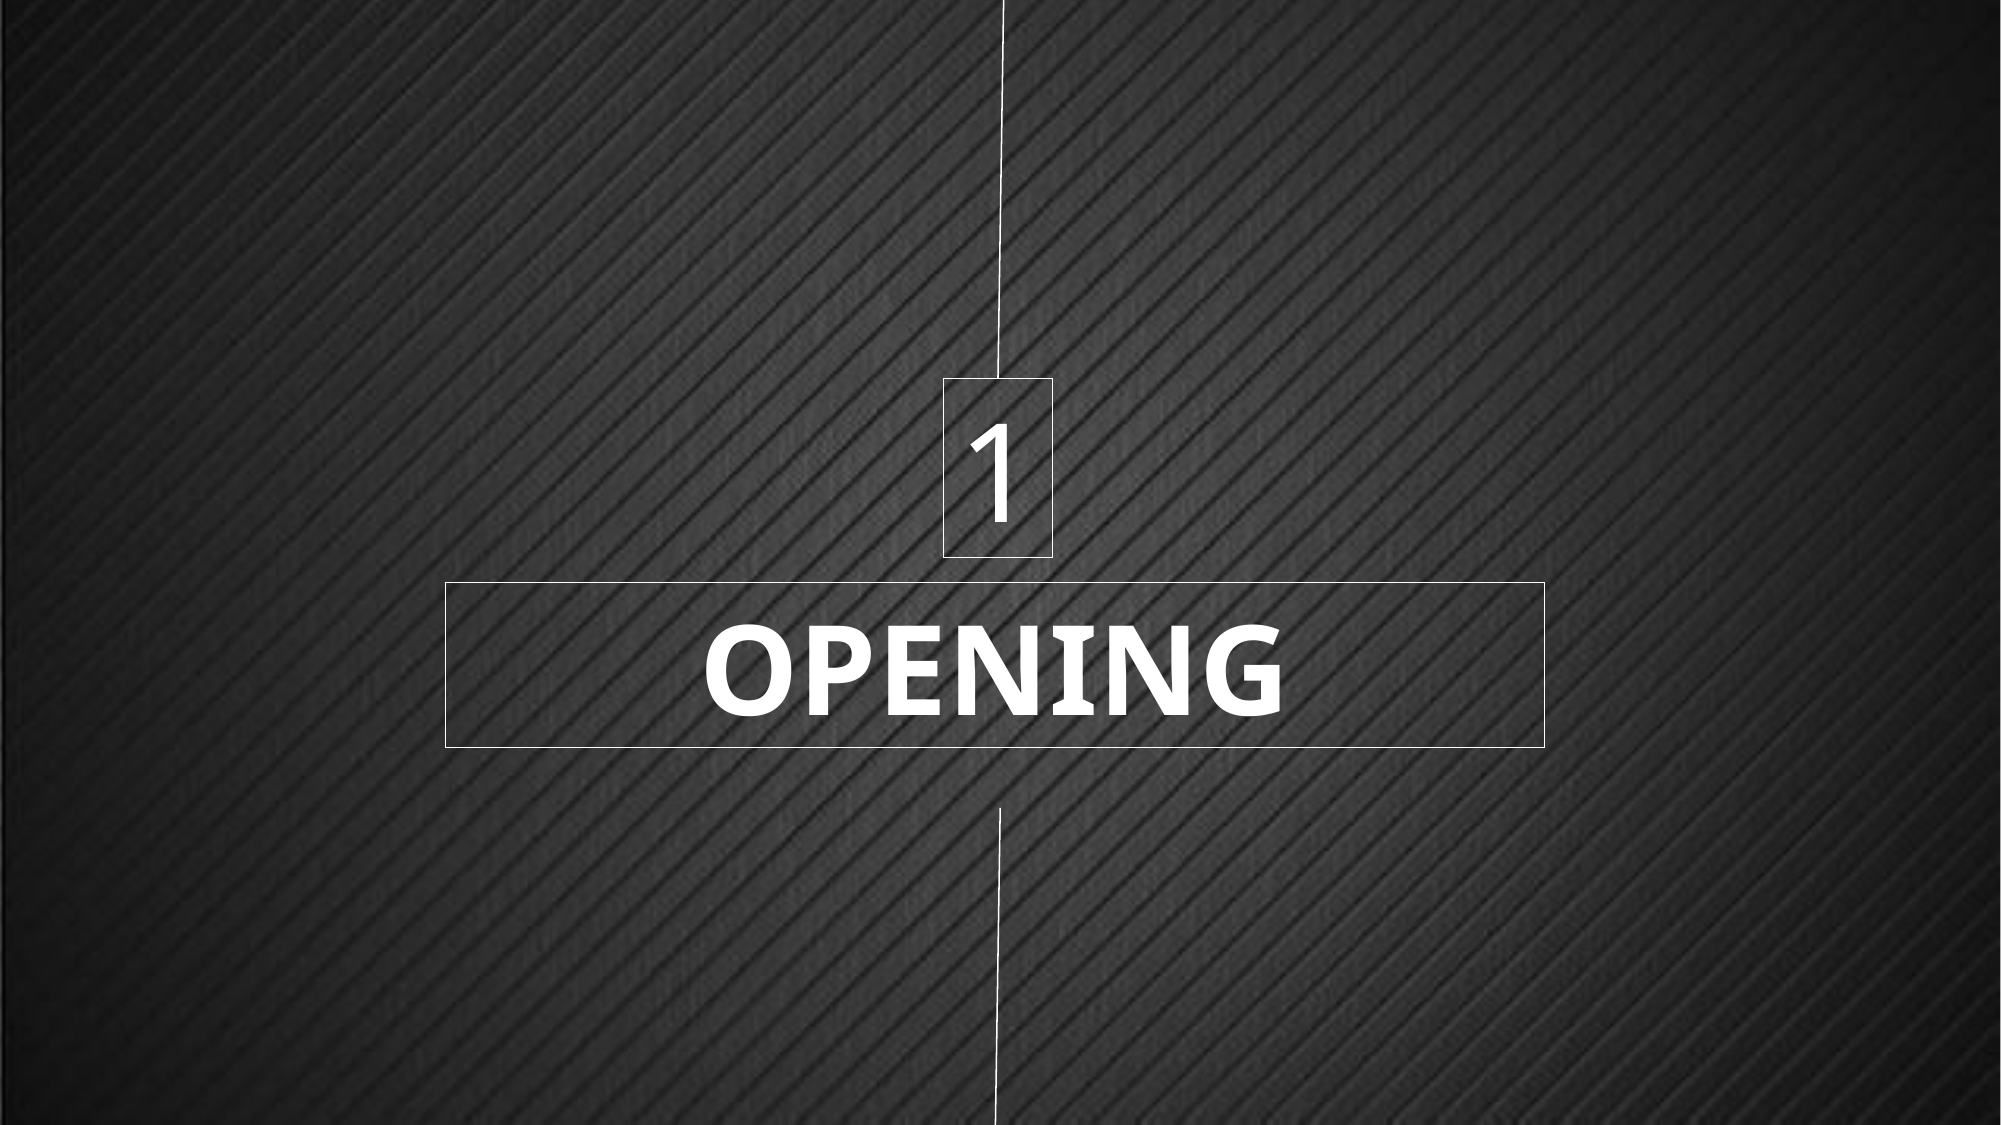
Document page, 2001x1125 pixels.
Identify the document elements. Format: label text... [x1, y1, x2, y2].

picture [0, 0, 2001, 1125]
text_box 1 [943, 378, 1053, 558]
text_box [994, 807, 1001, 1125]
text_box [997, 0, 1004, 379]
text_box OPENING [445, 582, 1545, 748]
